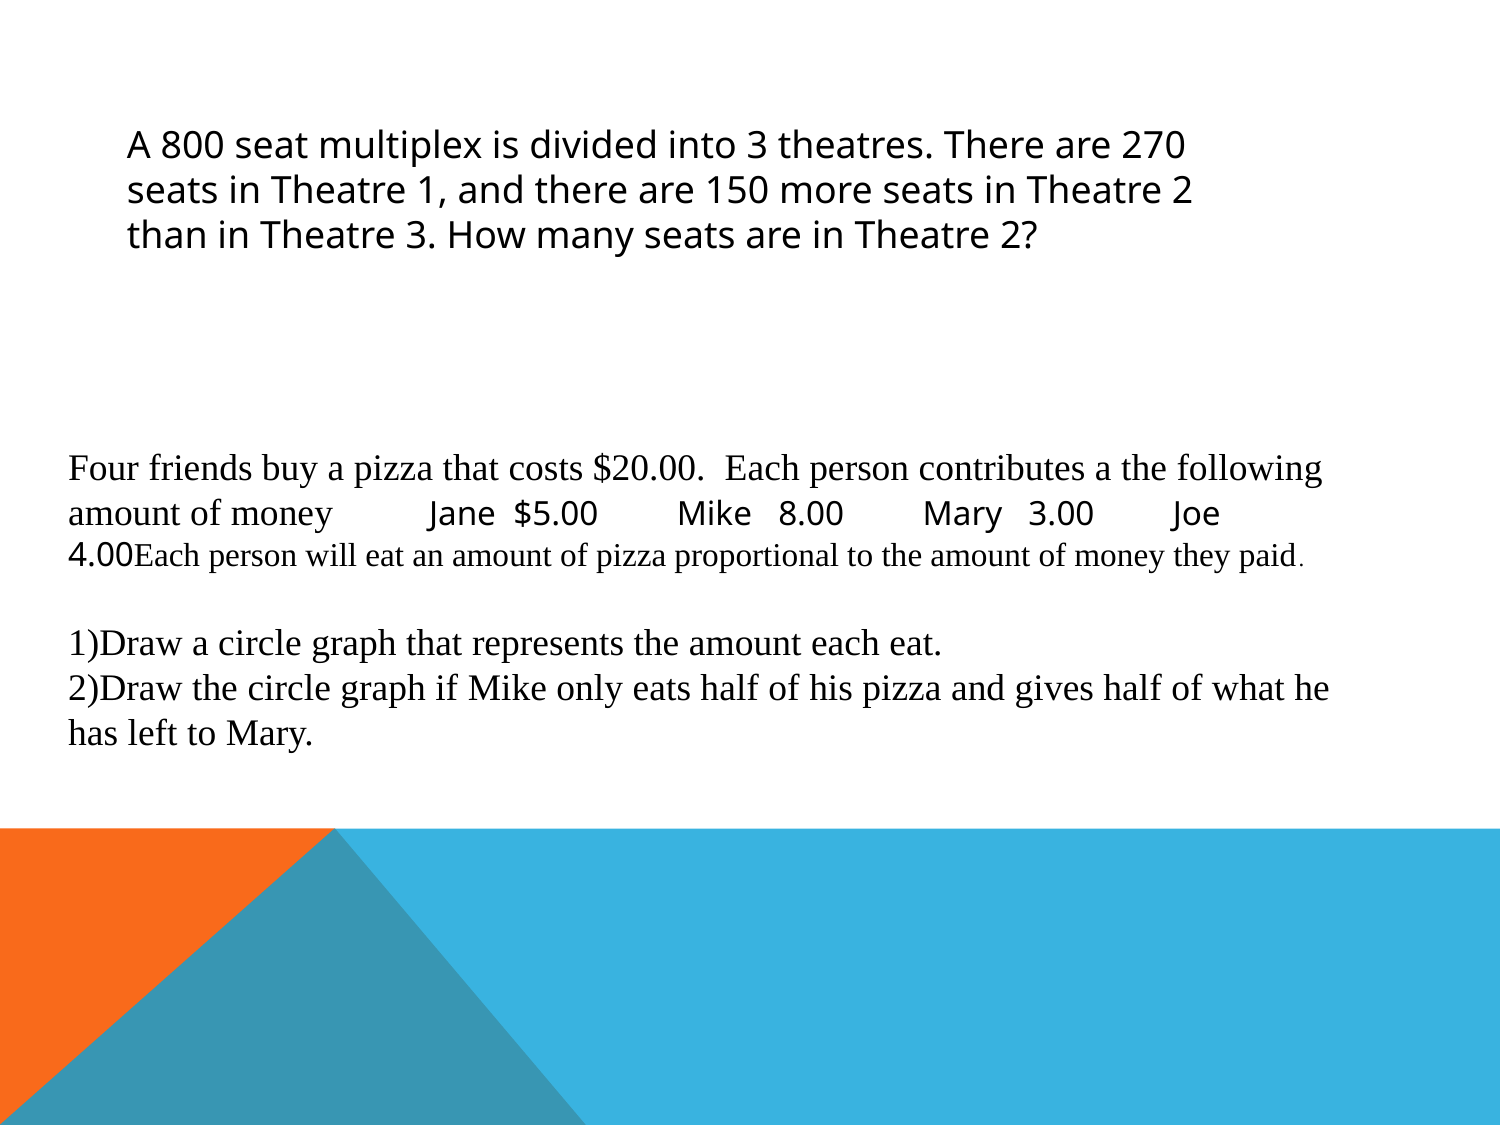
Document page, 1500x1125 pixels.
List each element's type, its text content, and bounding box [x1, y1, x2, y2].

text_box A 800 seat multiplex is divided into 3 theatres. There are 270 seats in Theatre 1, and there are 150 more seats in Theatre 2 than in Theatre 3. How many seats are in Theatre 2? [112, 113, 1294, 264]
text_box Four friends buy a pizza that costs $20.00. Each person contributes a the following amount of money Jane $5.00 Mike 8.00 Mary 3.00 Joe 4.00Each person will eat an amount of pizza proportional to the amount of money they paid. 1)Draw a circle graph that represents the amount each eat. 2)Draw the circle graph if Mike only eats half of his pizza and gives half of what he has left to Mary. [53, 390, 1365, 806]
